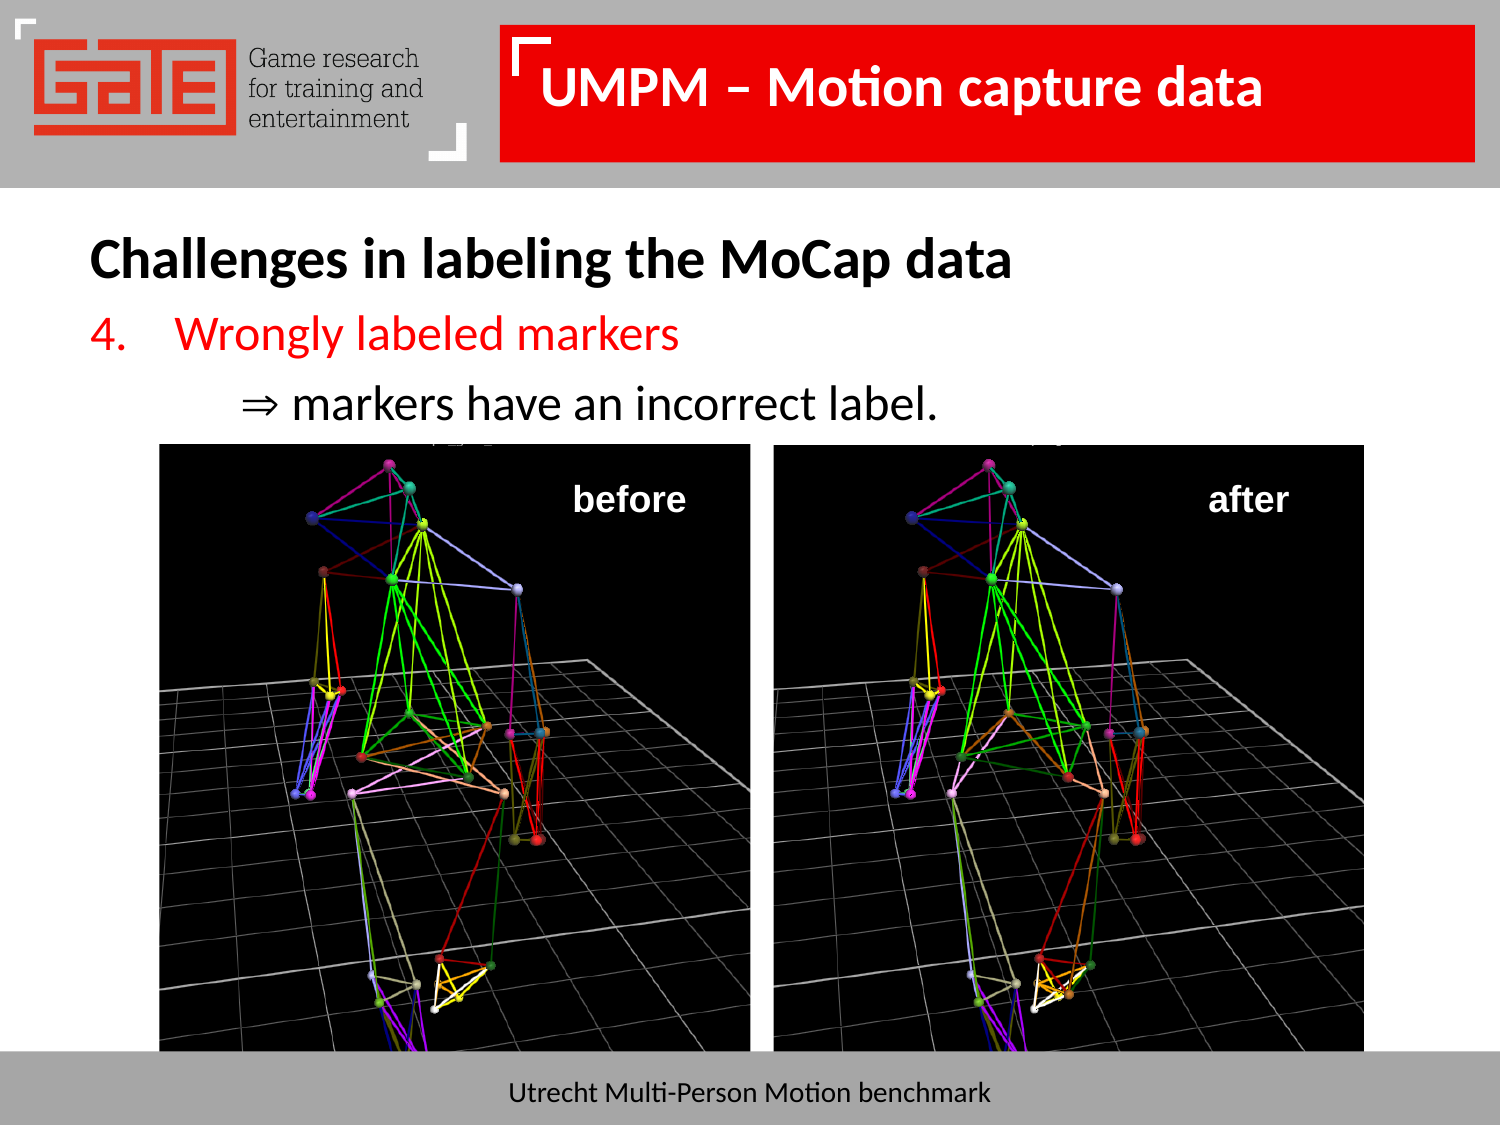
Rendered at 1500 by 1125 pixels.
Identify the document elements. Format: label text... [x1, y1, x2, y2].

picture [0, 0, 513, 163]
title UMPM – Motion capture data [525, 40, 1475, 179]
picture [773, 444, 1365, 1116]
list Challenges in labeling the MoCap data Wrongly labeled markers  markers have an incorrect label. [75, 212, 1425, 1038]
footer Utrecht Multi-Person Motion benchmark [0, 1051, 1500, 1125]
picture [159, 444, 751, 1116]
